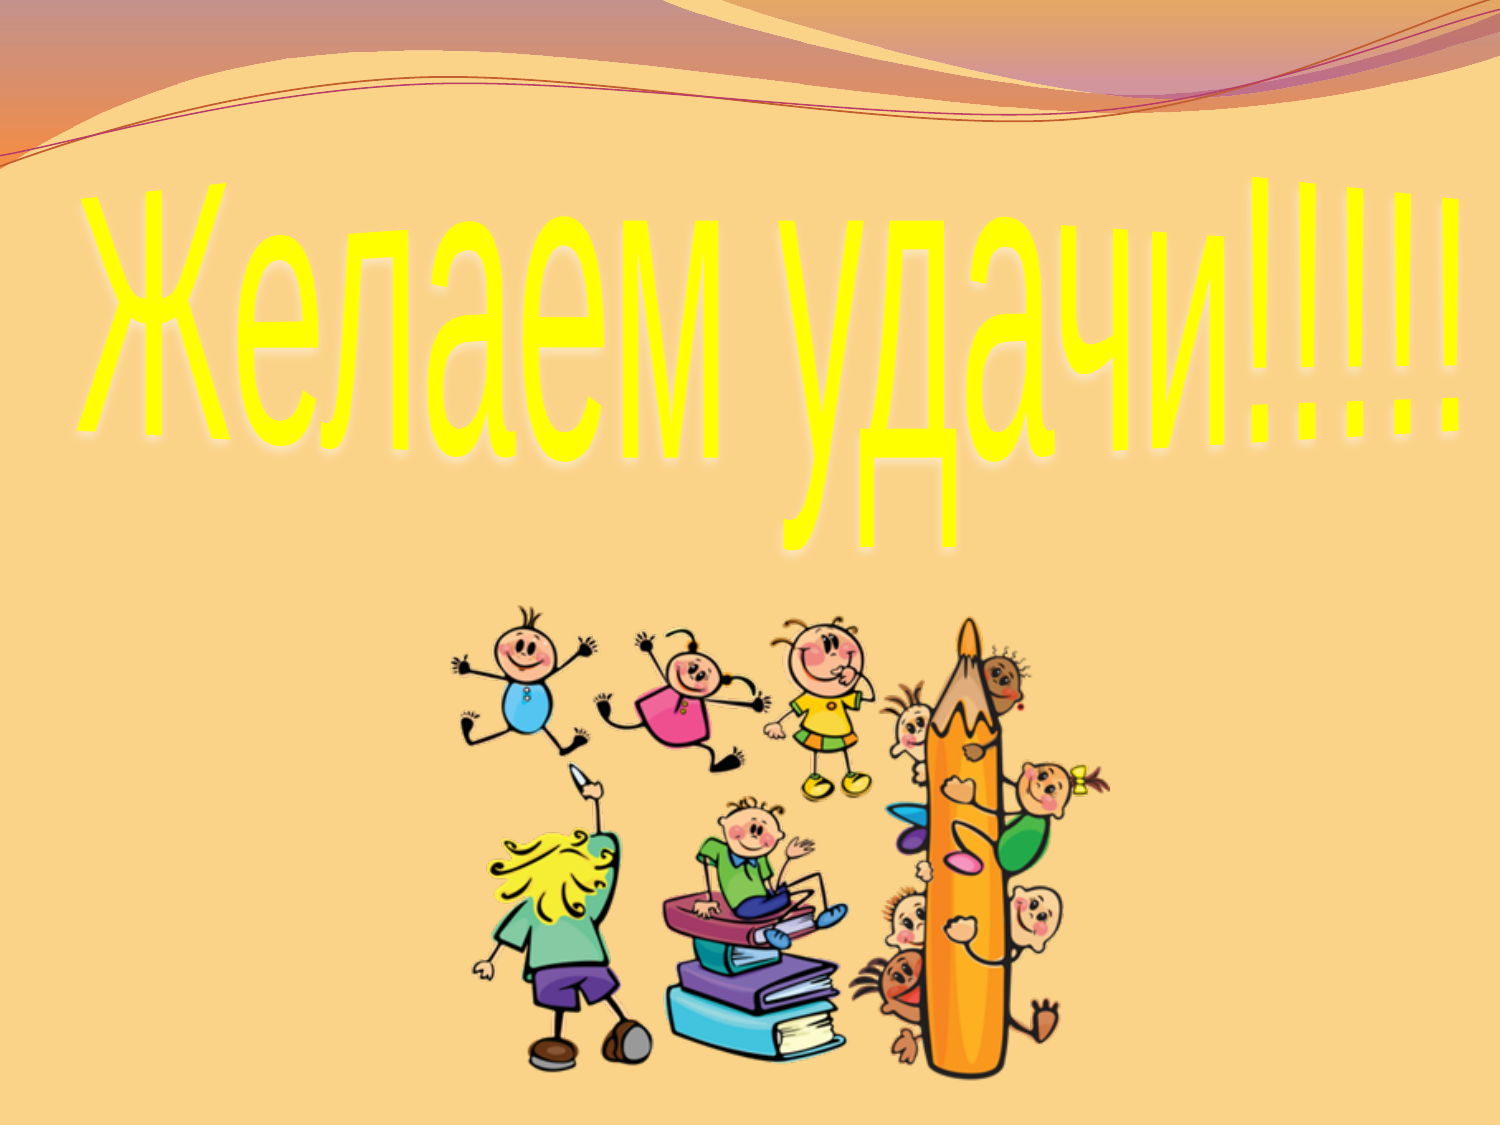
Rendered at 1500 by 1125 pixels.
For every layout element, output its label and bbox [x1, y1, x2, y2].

picture [449, 604, 1110, 1089]
